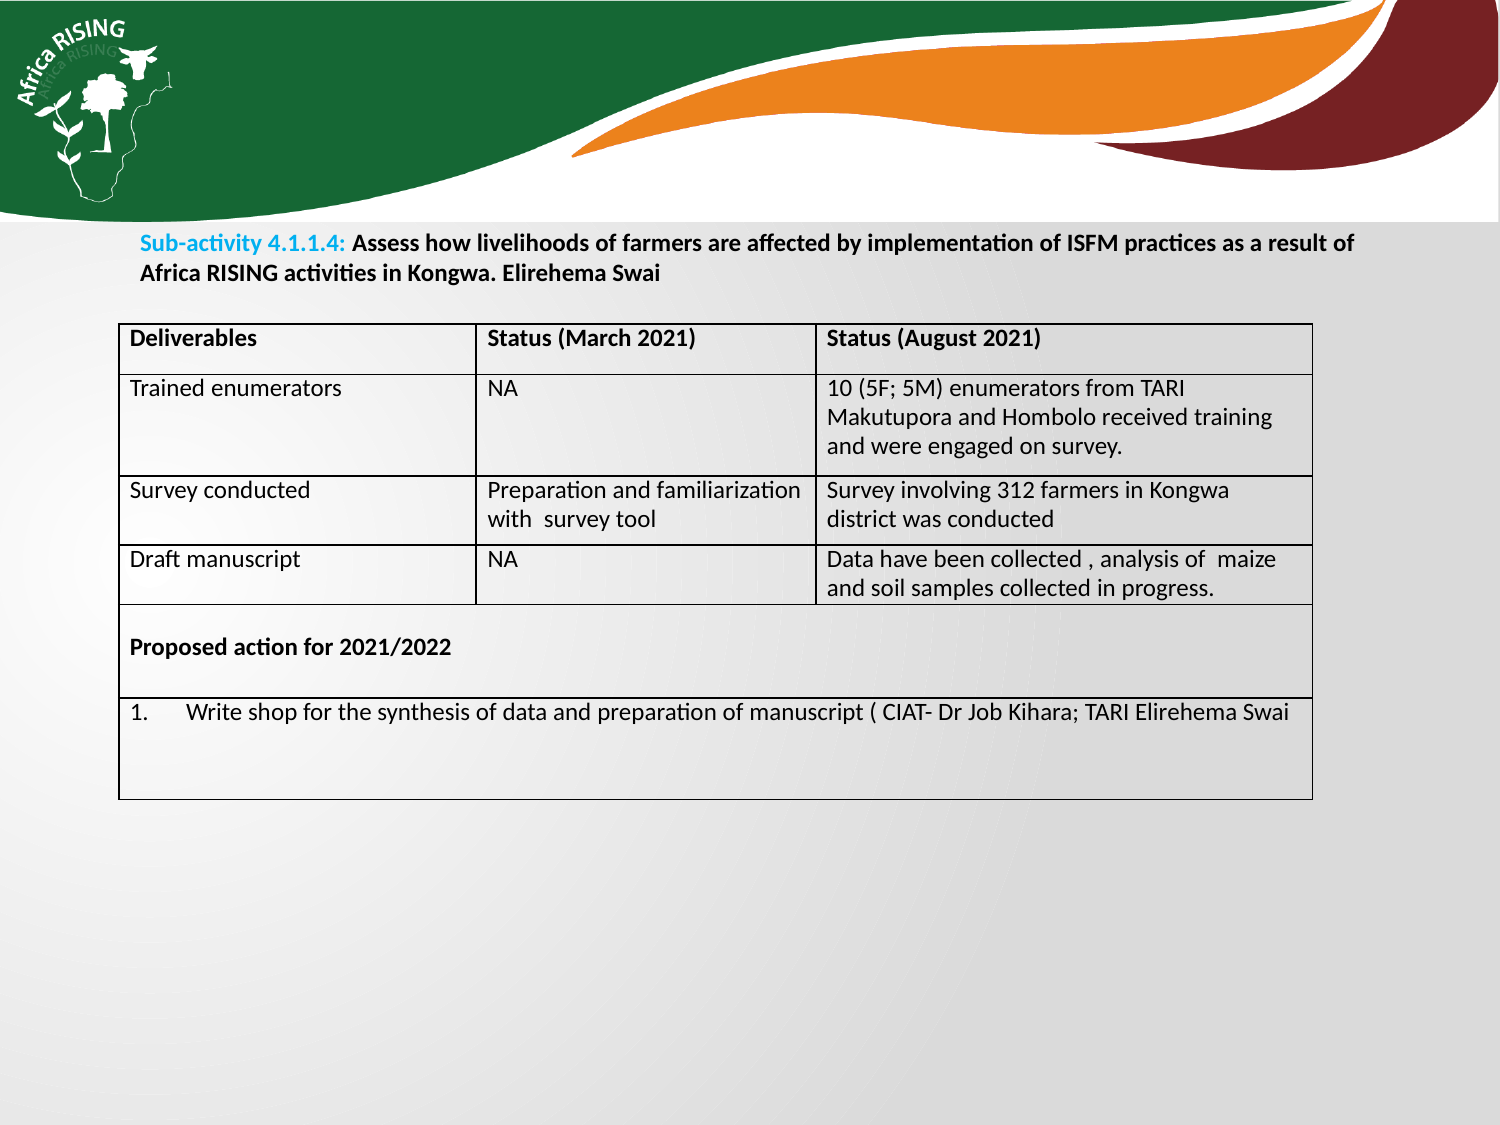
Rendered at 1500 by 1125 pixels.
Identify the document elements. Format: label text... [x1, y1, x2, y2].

table_header Deliverables [120, 325, 475, 374]
list Sub-activity 4.1.1.4: Assess how livelihoods of farmers are affected by implementation of ISFM practices as a result of Africa RISING activities in Kongwa. Elirehema Swai [106, 218, 1382, 350]
table_cell Proposed action for 2021/2022 [120, 605, 1312, 697]
table_cell 10 (5F; 5M) enumerators from TARI Makutupora and Hombolo received training and were engaged on survey. [817, 375, 1312, 475]
table_cell NA [477, 546, 815, 604]
picture [0, 0, 1499, 222]
table_cell NA [477, 375, 815, 475]
table_cell Draft manuscript [120, 546, 475, 604]
table_cell Trained enumerators [120, 375, 475, 475]
table_cell Data have been collected , analysis of maize and soil samples collected in progress. [817, 546, 1312, 604]
table_cell Survey conducted [120, 477, 475, 544]
table_header Status (March 2021) [477, 325, 815, 374]
table_cell Write shop for the synthesis of data and preparation of manuscript ( CIAT- Dr Job Kihara; TARI Elirehema Swai [120, 699, 1312, 799]
table_header Status (August 2021) [817, 325, 1312, 374]
table_cell Preparation and familiarization with survey tool [477, 477, 815, 544]
table_cell Survey involving 312 farmers in Kongwa district was conducted [817, 477, 1312, 544]
